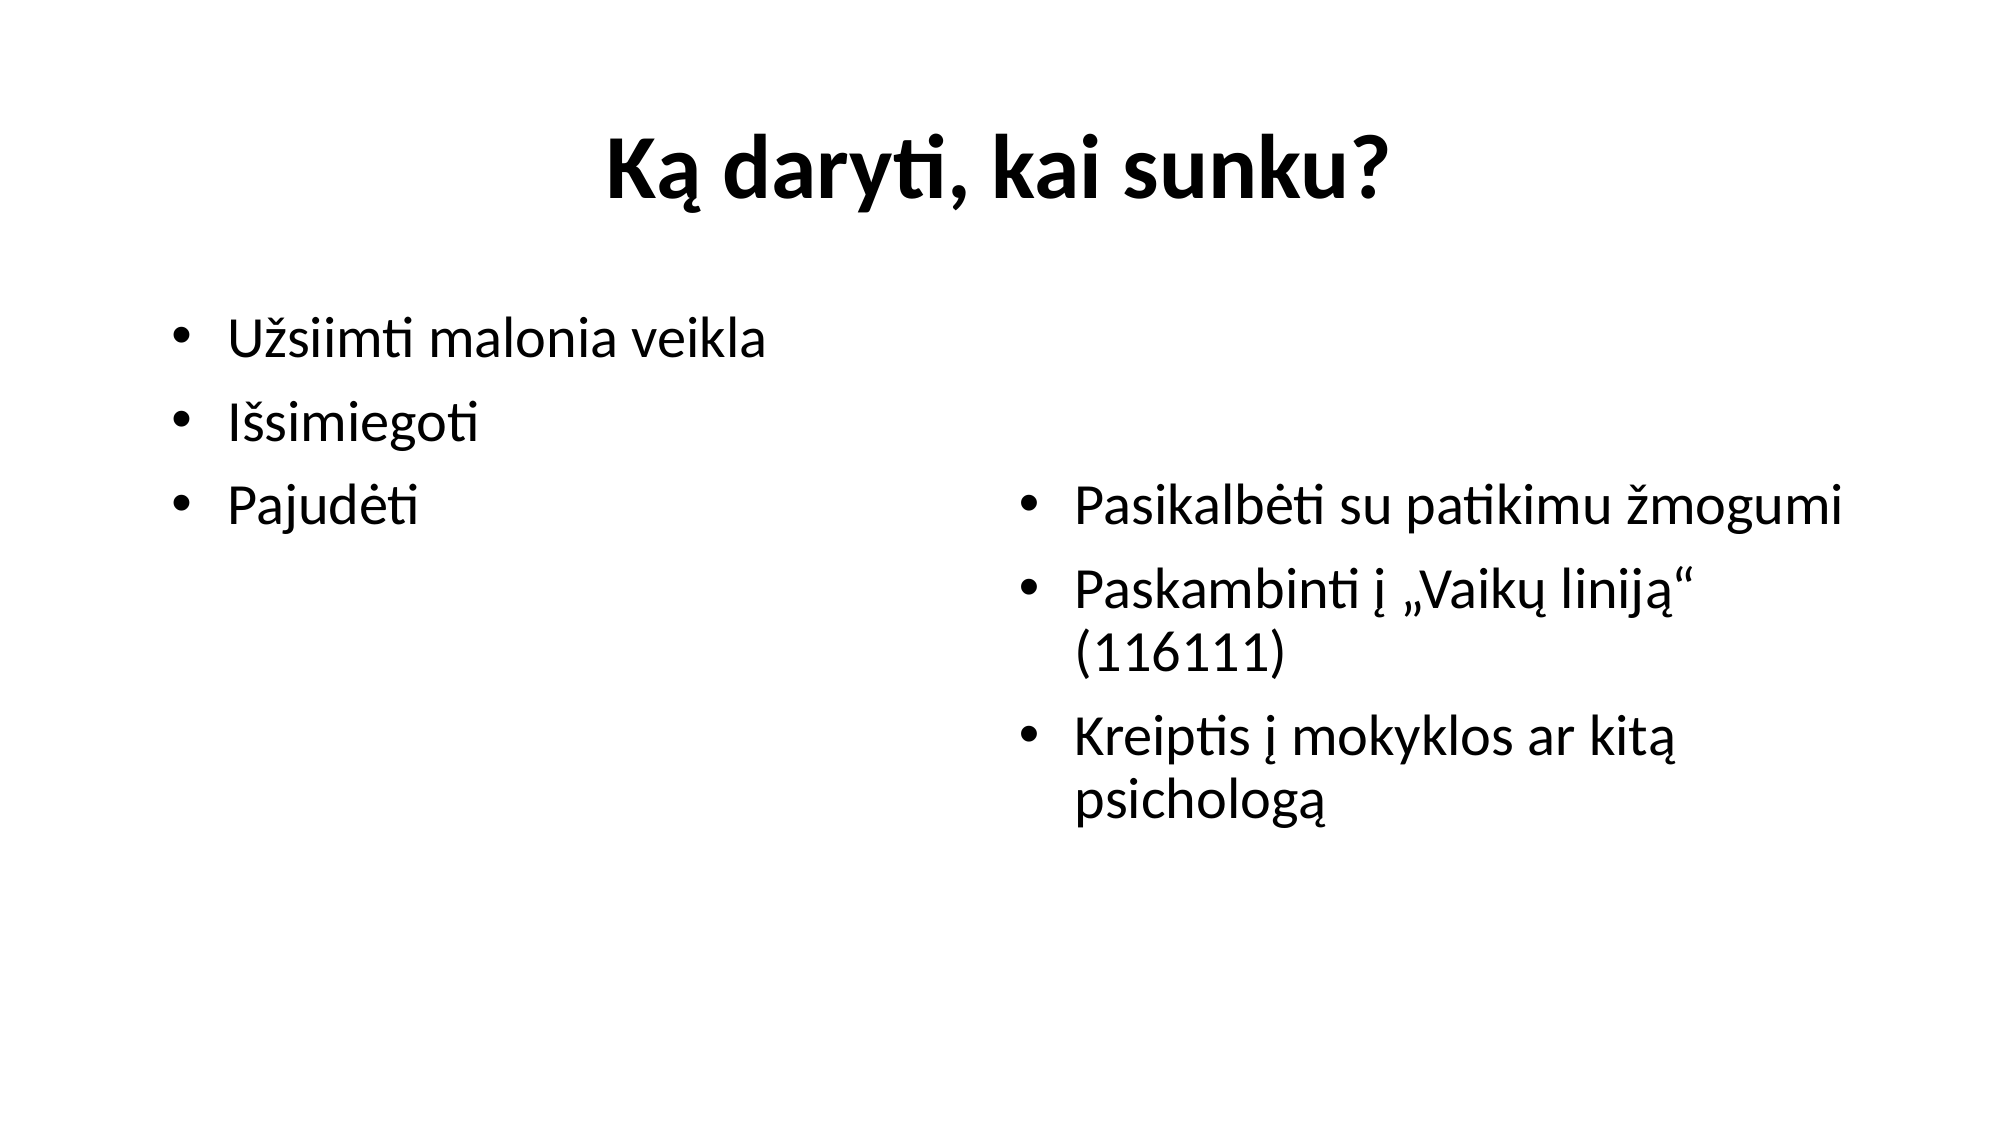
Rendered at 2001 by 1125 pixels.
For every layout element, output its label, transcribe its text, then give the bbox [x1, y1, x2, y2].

title Ką daryti, kai sunku? [137, 59, 1863, 278]
list Užsiimti malonia veikla Išsimiegoti Pajudėti Pasikalbėti su patikimu žmogumi Paskambinti į „Vaikų liniją“ (116111) Kreiptis į mokyklos ar kitą psichologą [137, 299, 1863, 1014]
